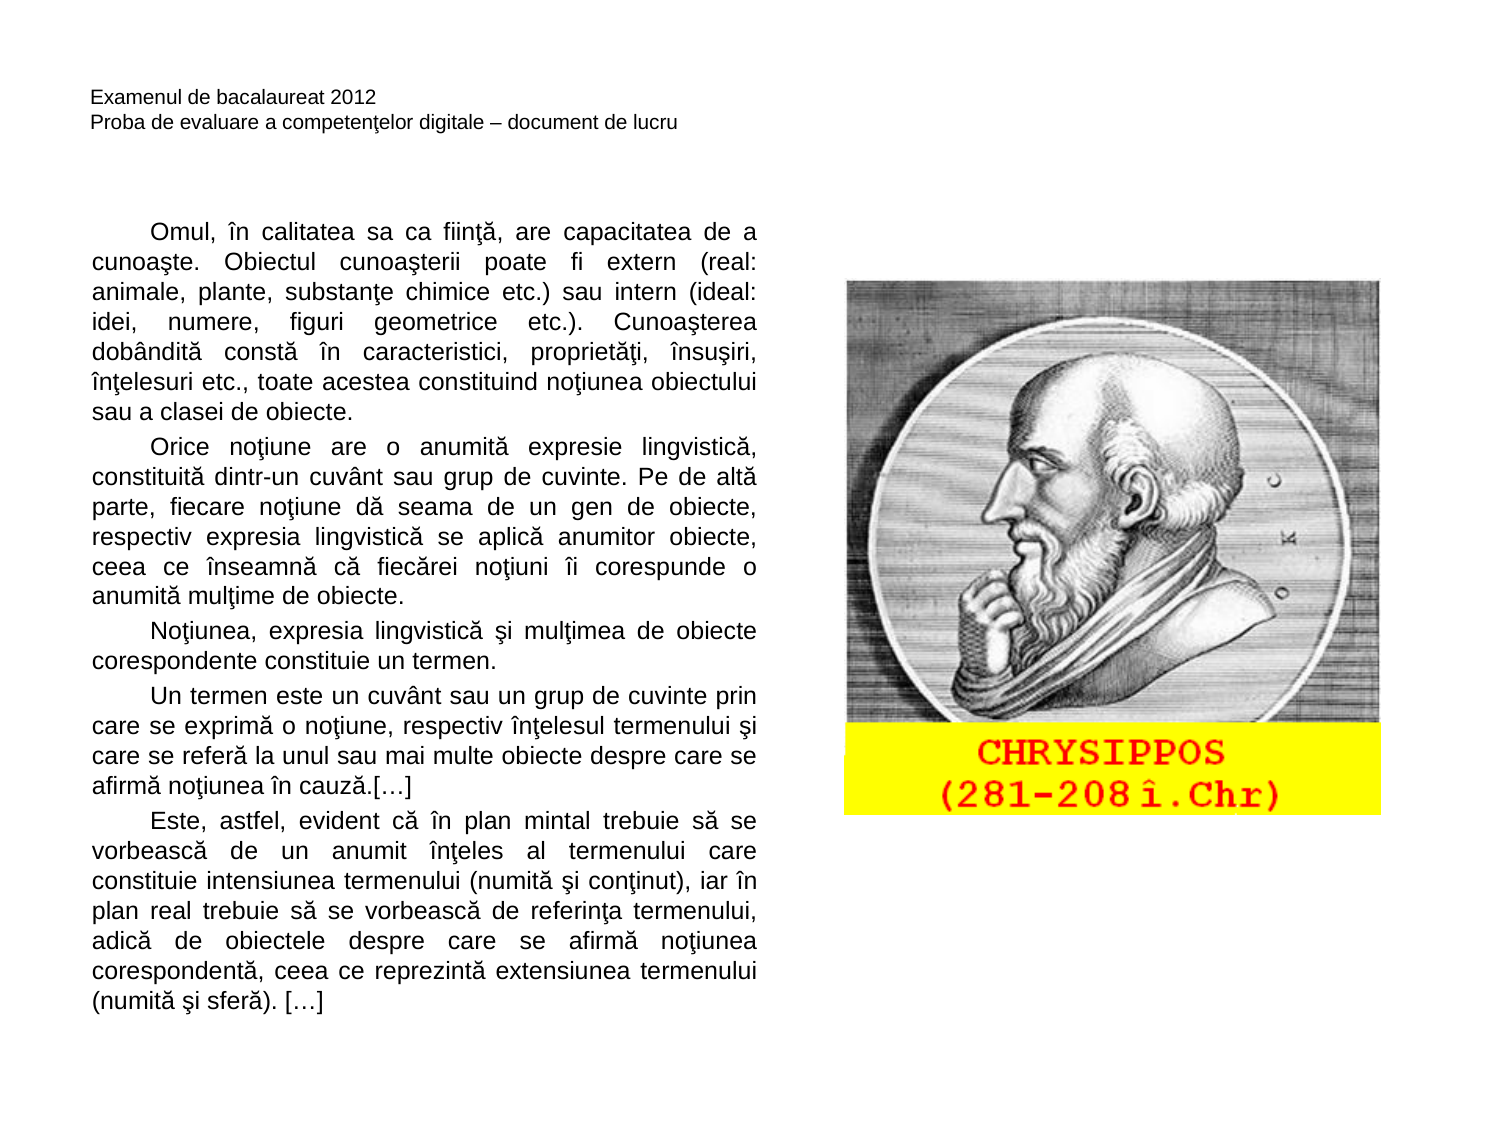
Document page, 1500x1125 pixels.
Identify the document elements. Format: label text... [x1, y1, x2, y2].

title Examenul de bacalaureat 2012 Proba de evaluare a competenţelor digitale – document de lucru [74, 44, 1426, 173]
list Omul, în calitatea sa ca fiinţă, are capacitatea de a cunoaşte. Obiectul cunoaşterii poate fi extern (real: animale, plante, substanţe chimice etc.) sau intern (ideal: idei, numere, figuri geometrice etc.). Cunoaşterea dobândită constă în caracteristici, proprietăţi, însuşiri, înţelesuri etc., toate acestea constituind noţiunea obiectului sau a clasei de obiecte. Orice noţiune are o anumită expresie lingvistică, constituită dintr-un cuvânt sau grup de cuvinte. Pe de altă parte, fiecare noţiune dă seama de un gen de obiecte, respectiv expresia lingvistică se aplică anumitor obiecte, ceea ce înseamnă că fiecărei noţiuni îi corespunde o anumită mulţime de obiecte. Noţiunea, expresia lingvistică şi mulţimea de obiecte corespondente constituie un termen. Un termen este un cuvânt sau un grup de cuvinte prin care se exprimă o noţiune, respectiv înţelesul termenului şi care se referă la unul sau mai multe obiecte despre care se afirmă noţiunea în cauză.[…] Este, astfel, evident că în plan mintal trebuie să se vorbească de un anumit înţeles al termenului care constituie intensiunea termenului (numită şi conţinut), iar în plan real trebuie să se vorbească de referinţa termenului, adică de obiectele despre care se afirmă noţiunea corespondentă, ceea ce reprezintă extensiunea termenului (numită şi sferă). […] [76, 207, 774, 1048]
picture [844, 278, 1381, 816]
